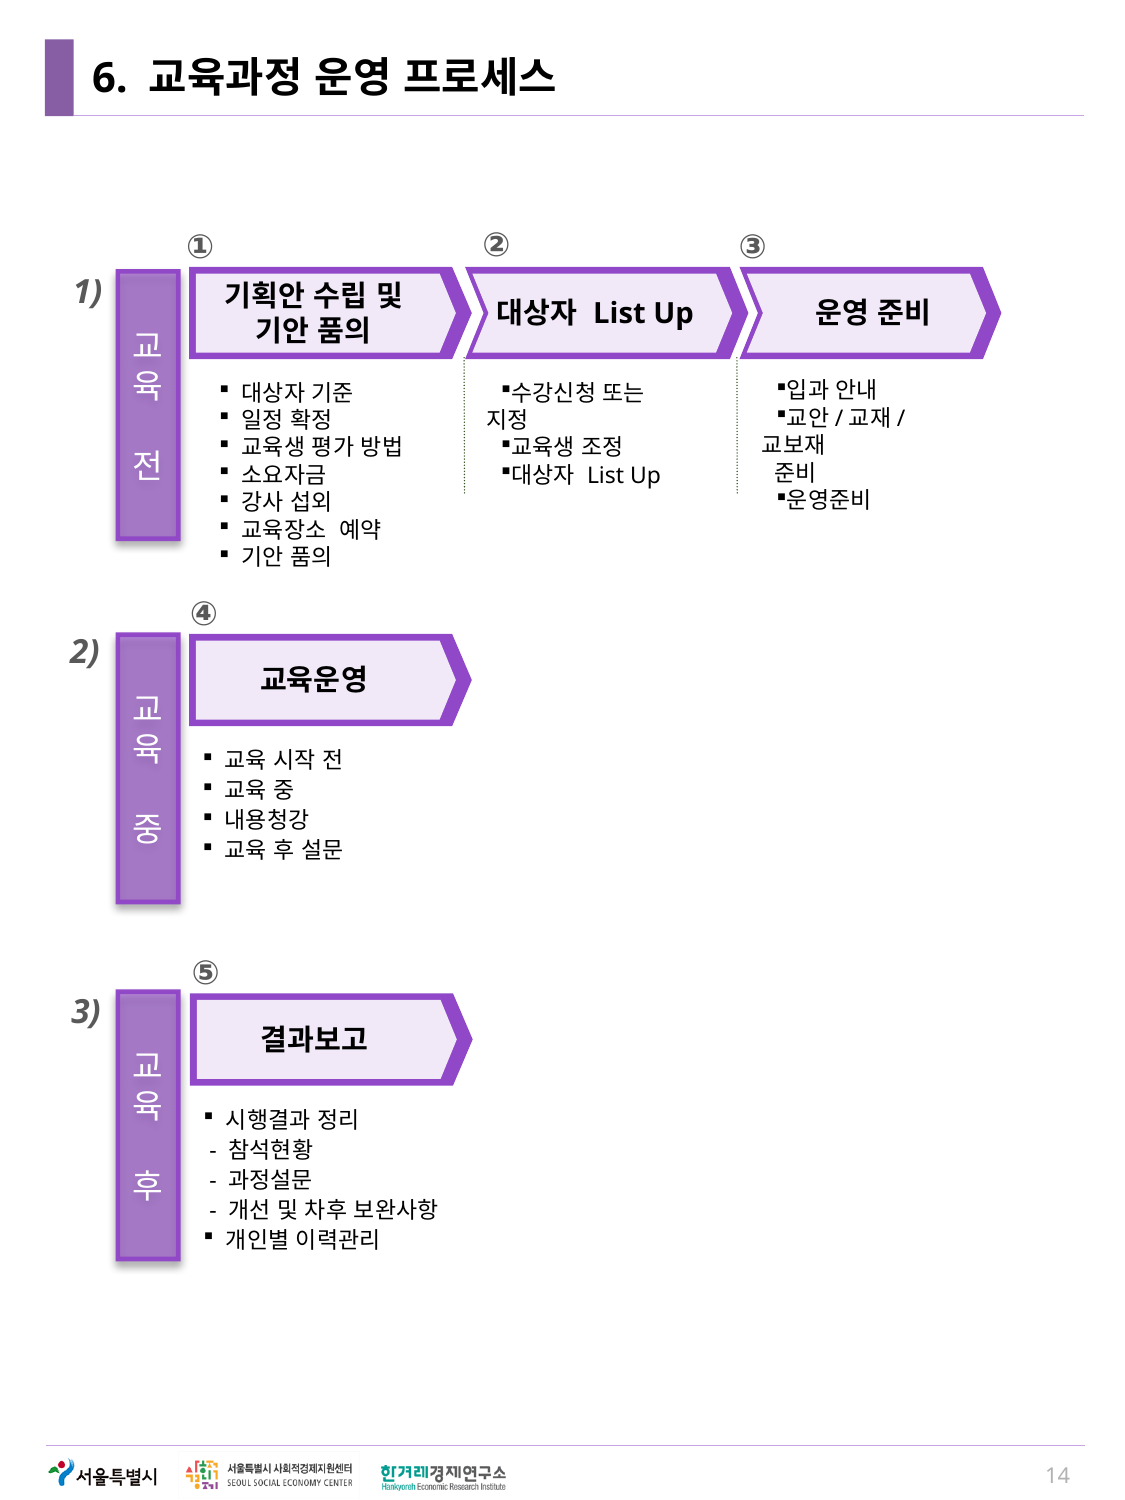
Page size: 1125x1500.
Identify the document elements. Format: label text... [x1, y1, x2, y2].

text_box 교육 전 [117, 270, 179, 540]
text_box 교육운영 [193, 647, 435, 711]
text_box 시행결과 정리 - 참석현황 - 과정설문 - 개선 및 차후 보완사항 개인별 이력관리 [188, 1095, 464, 1291]
title 6. 교육과정 운영 프로세스 [77, 49, 1034, 110]
text_box 기획안 수립 및 기안 품의 [193, 280, 435, 344]
picture [178, 1451, 360, 1499]
text_box ① [186, 225, 237, 266]
text_box 3) [71, 990, 124, 1031]
text_box ③ [738, 225, 789, 266]
picture [48, 1457, 157, 1486]
text_box 대상자 List Up [488, 280, 702, 344]
text_box 수강신청 또는 지정 교육생 조정 대상자 List Up [471, 370, 709, 523]
text_box ④ [189, 592, 241, 633]
text_box 결과보고 [194, 1007, 436, 1070]
text_box [466, 267, 748, 359]
text_box [746, 273, 973, 311]
text_box 1) [72, 270, 103, 311]
text_box 2) [70, 630, 126, 671]
picture [381, 1465, 506, 1491]
text_box 교육 중 [117, 634, 179, 903]
text_box 교육 후 [117, 991, 179, 1260]
text_box [195, 273, 456, 353]
text_box [190, 994, 472, 1085]
text_box [472, 273, 733, 353]
text_box 입과 안내 교안/교재/교보재 준비 운영준비 [747, 368, 985, 521]
text_box [740, 267, 1001, 359]
text_box [195, 640, 456, 720]
text_box [196, 999, 457, 1079]
text_box [189, 267, 471, 359]
text_box [189, 634, 471, 726]
text_box 대상자 기준 일정 확정 교육생 평가 방법 소요자금 강사 섭외 교육장소 예약 기안 품의 [189, 370, 438, 578]
text_box [746, 315, 974, 353]
text_box ② [482, 223, 533, 264]
slide_number 14 [832, 1436, 1086, 1500]
text_box 교육 시작 전 교육 중 내용청강 교육 후 설문 [187, 736, 463, 871]
text_box 운영 준비 [762, 280, 985, 344]
text_box ⑤ [191, 951, 243, 992]
